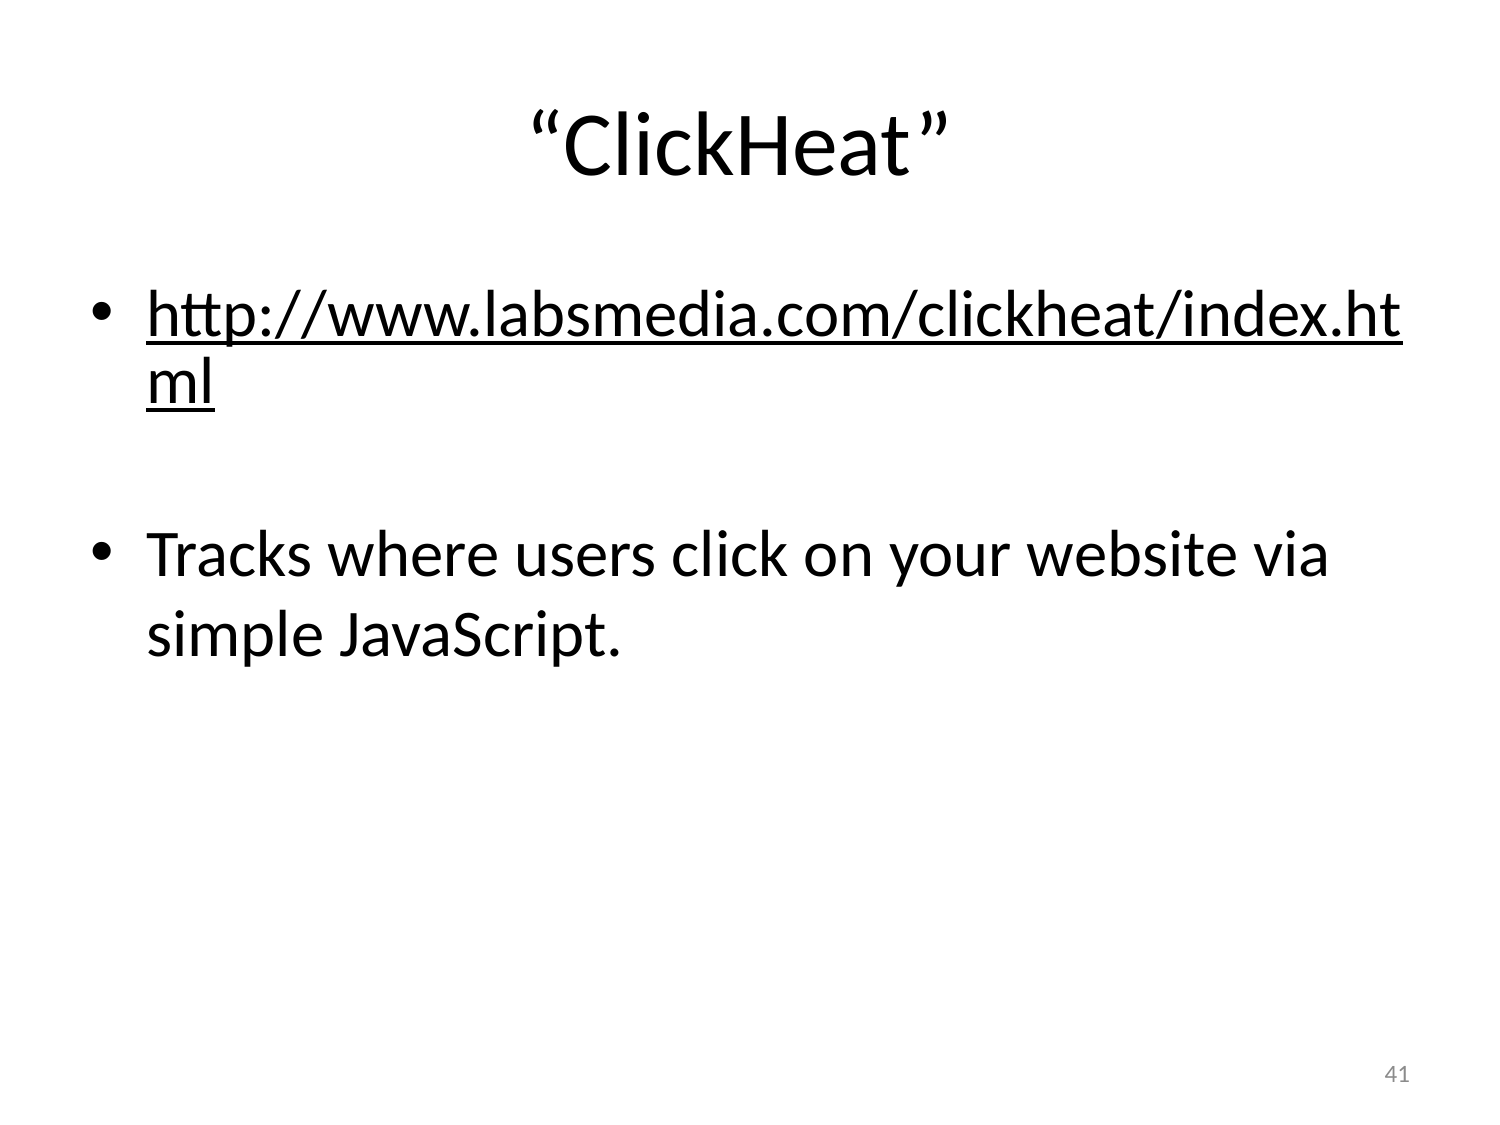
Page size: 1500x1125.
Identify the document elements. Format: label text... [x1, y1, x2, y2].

title “ClickHeat” [75, 45, 1425, 233]
slide_number 41 [1074, 1042, 1425, 1103]
list http://www.labsmedia.com/clickheat/index.html Tracks where users click on your website via simple JavaScript. [75, 262, 1425, 1005]
